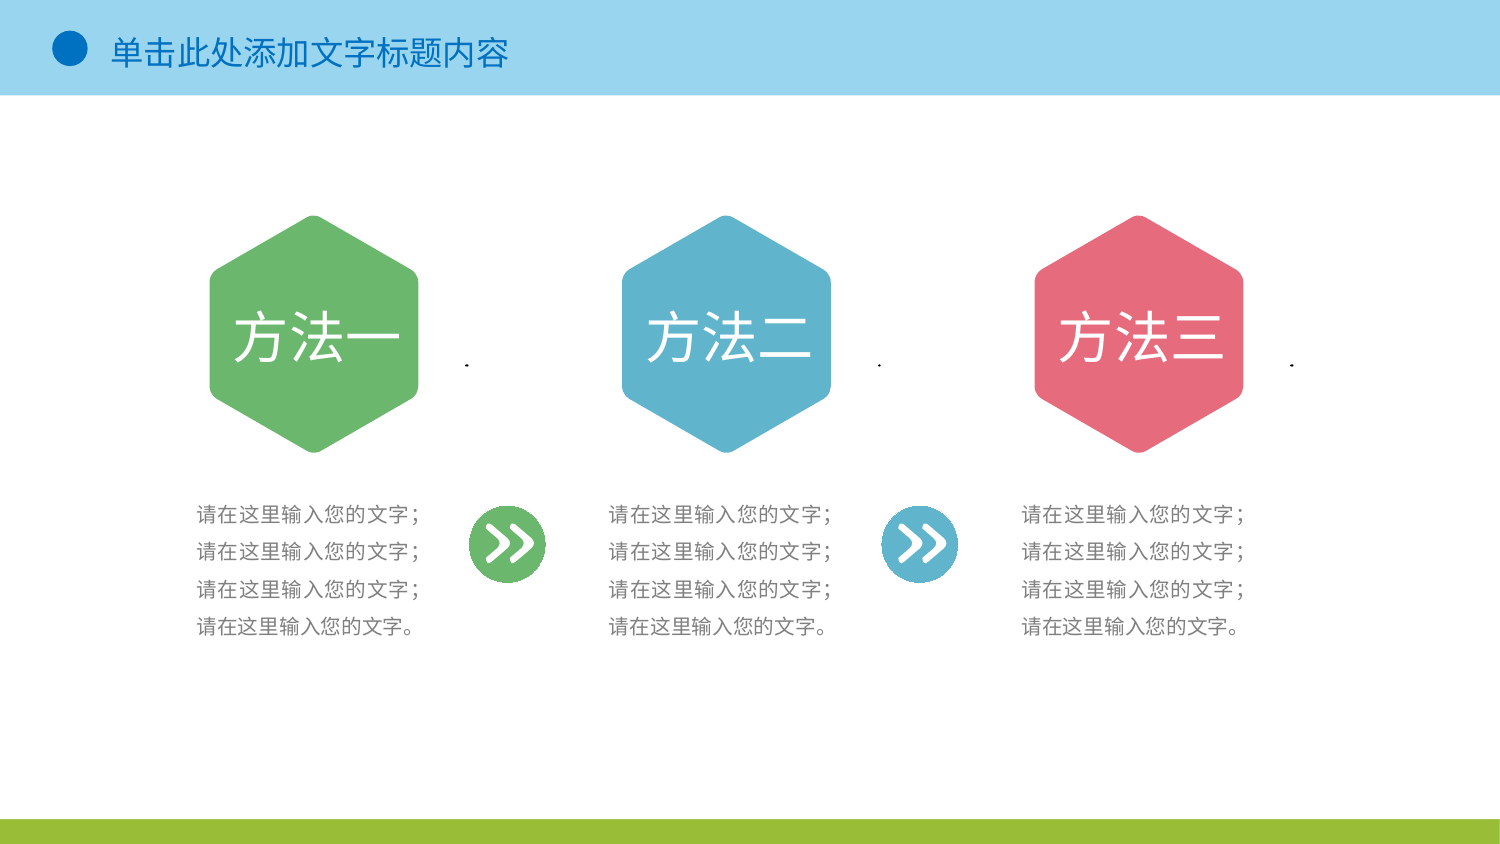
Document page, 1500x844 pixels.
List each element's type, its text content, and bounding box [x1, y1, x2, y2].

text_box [607, 229, 845, 439]
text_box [195, 229, 433, 439]
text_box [468, 504, 547, 584]
picture [0, 0, 1500, 95]
text_box 请在这里输入您的文字；请在这里输入您的文字；请在这里输入您的文字；请在这里输入您的文字。 [185, 483, 443, 644]
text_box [880, 504, 959, 584]
text_box 请在这里输入您的文字；请在这里输入您的文字；请在这里输入您的文字；请在这里输入您的文字。 [1010, 483, 1268, 644]
text_box 请在这里输入您的文字；请在这里输入您的文字；请在这里输入您的文字；请在这里输入您的文字。 [597, 483, 855, 644]
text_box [1020, 229, 1258, 439]
picture [0, 820, 1500, 844]
